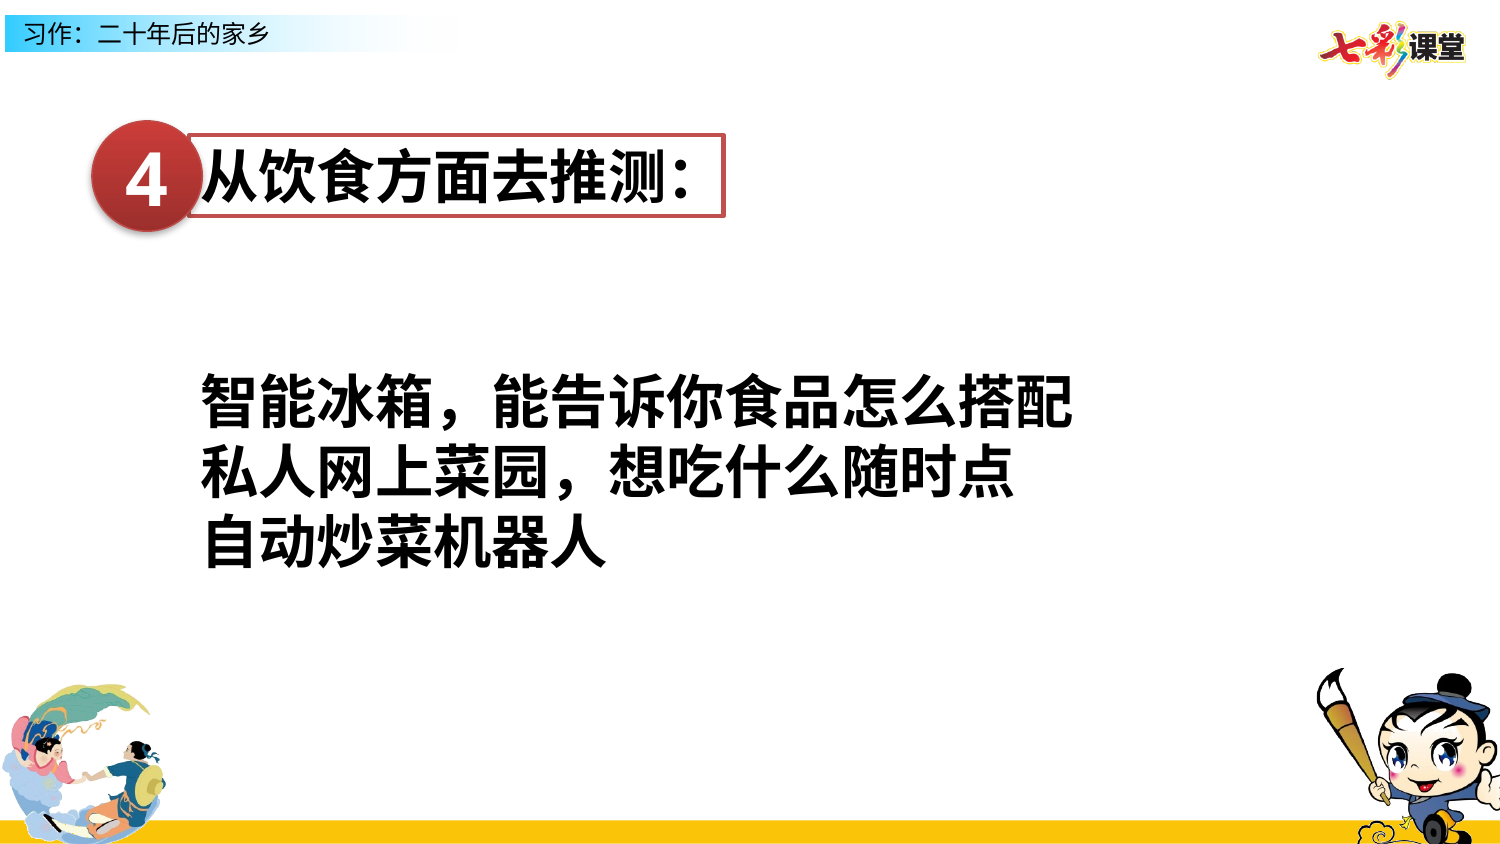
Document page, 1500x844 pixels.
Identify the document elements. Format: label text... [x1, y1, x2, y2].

text_box 智能冰箱，能告诉你食品怎么搭配 私人网上菜园，想吃什么随时点 自动炒菜机器人 [189, 359, 1186, 581]
picture [0, 667, 187, 844]
text_box 从饮食方面去推测： [187, 133, 726, 218]
picture [1316, 20, 1468, 80]
text_box 4 [91, 120, 204, 232]
picture [1316, 668, 1500, 844]
